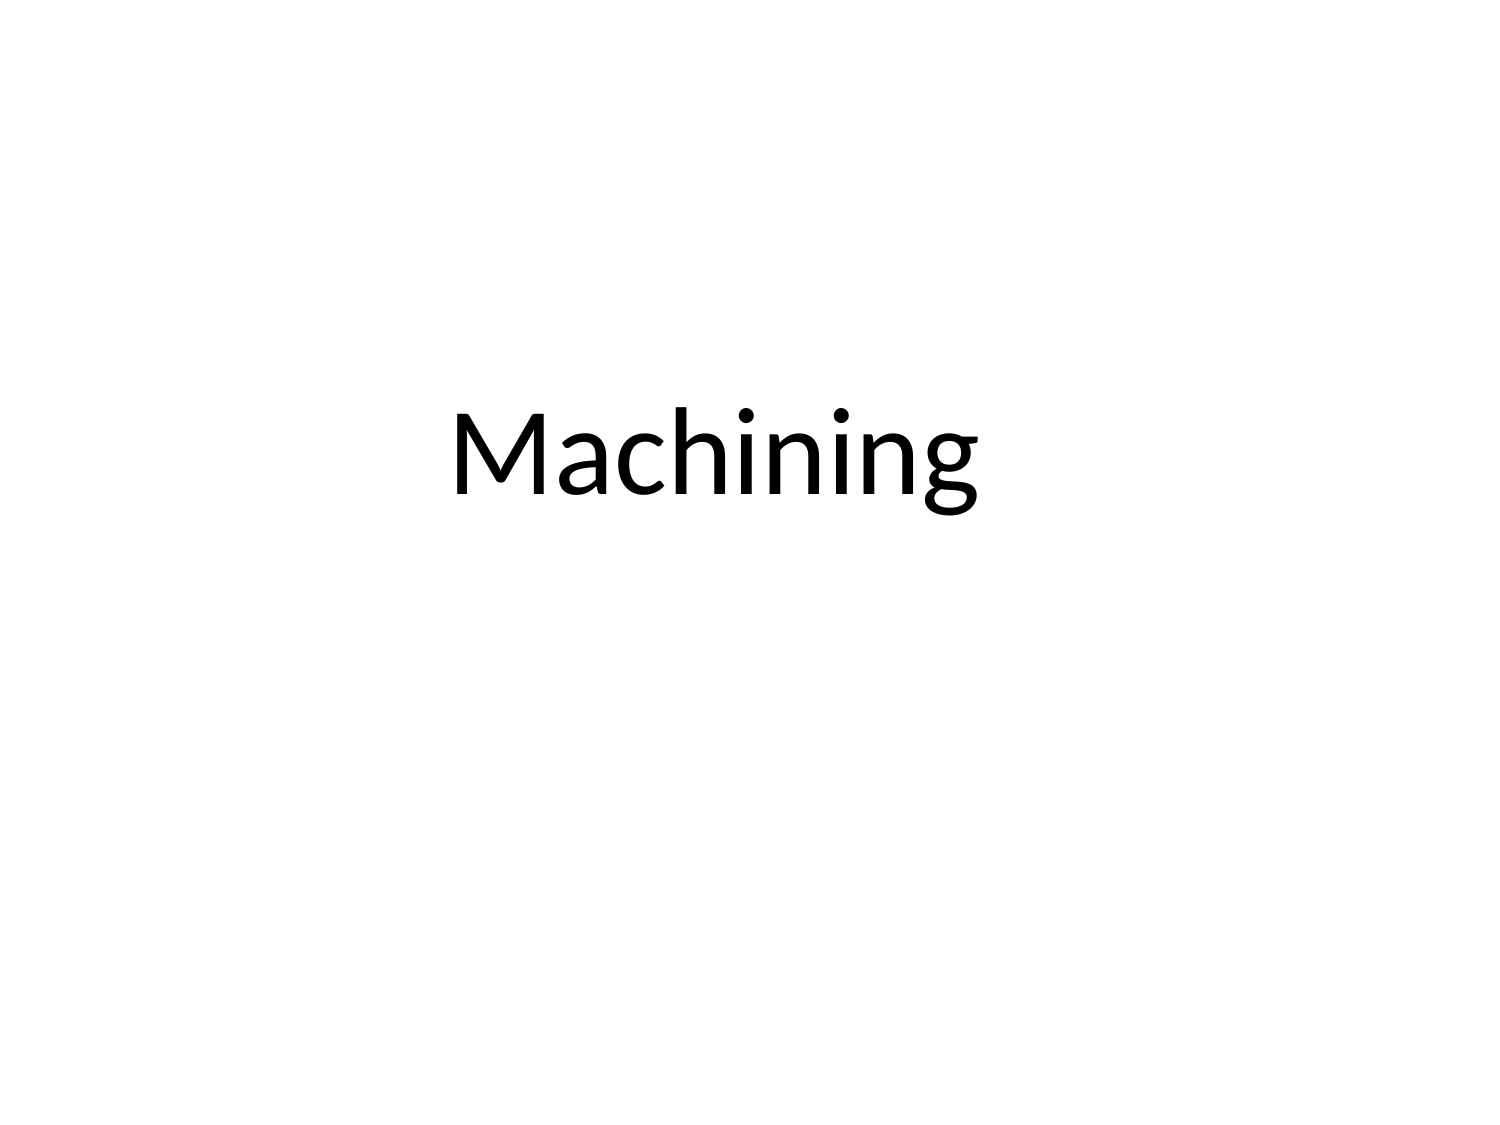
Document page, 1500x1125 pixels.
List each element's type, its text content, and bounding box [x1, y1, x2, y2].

text_box Machining [401, 362, 1027, 528]
